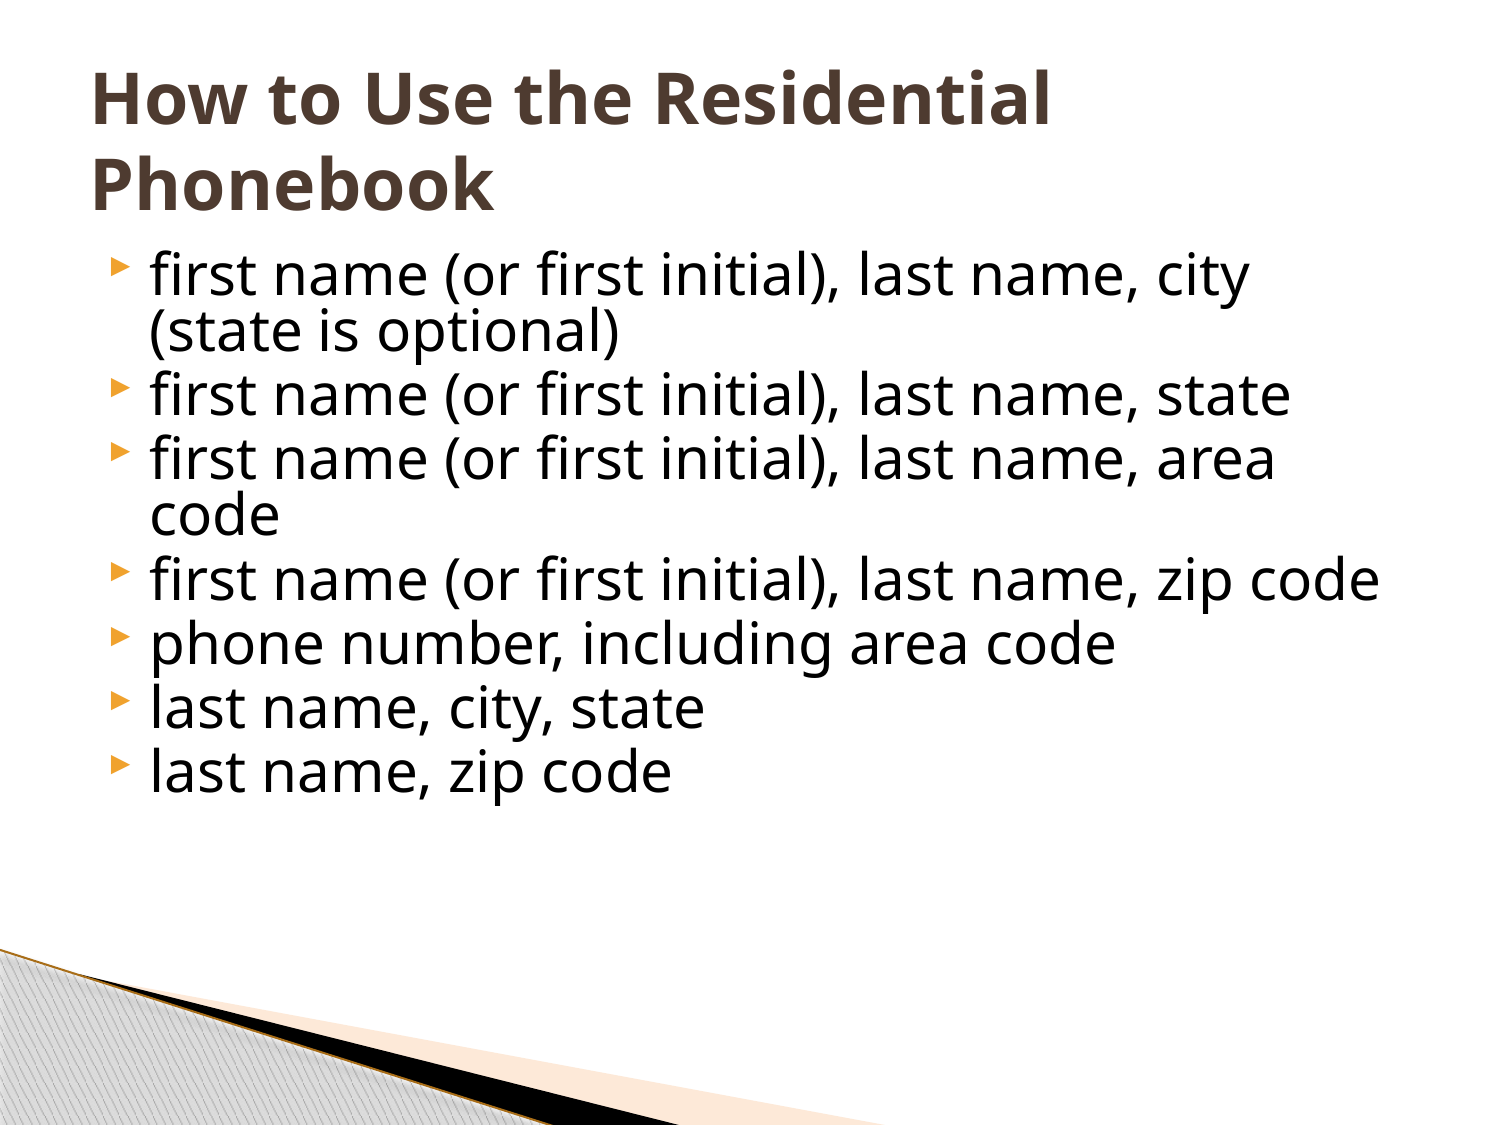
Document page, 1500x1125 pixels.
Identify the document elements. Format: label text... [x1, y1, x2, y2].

title How to Use the Residential Phonebook [75, 45, 1425, 233]
list first name (or first initial), last name, city (state is optional) first name (or first initial), last name, state first name (or first initial), last name, area code first name (or first initial), last name, zip code phone number, including area code last name, city, state last name, zip code [75, 243, 1425, 986]
